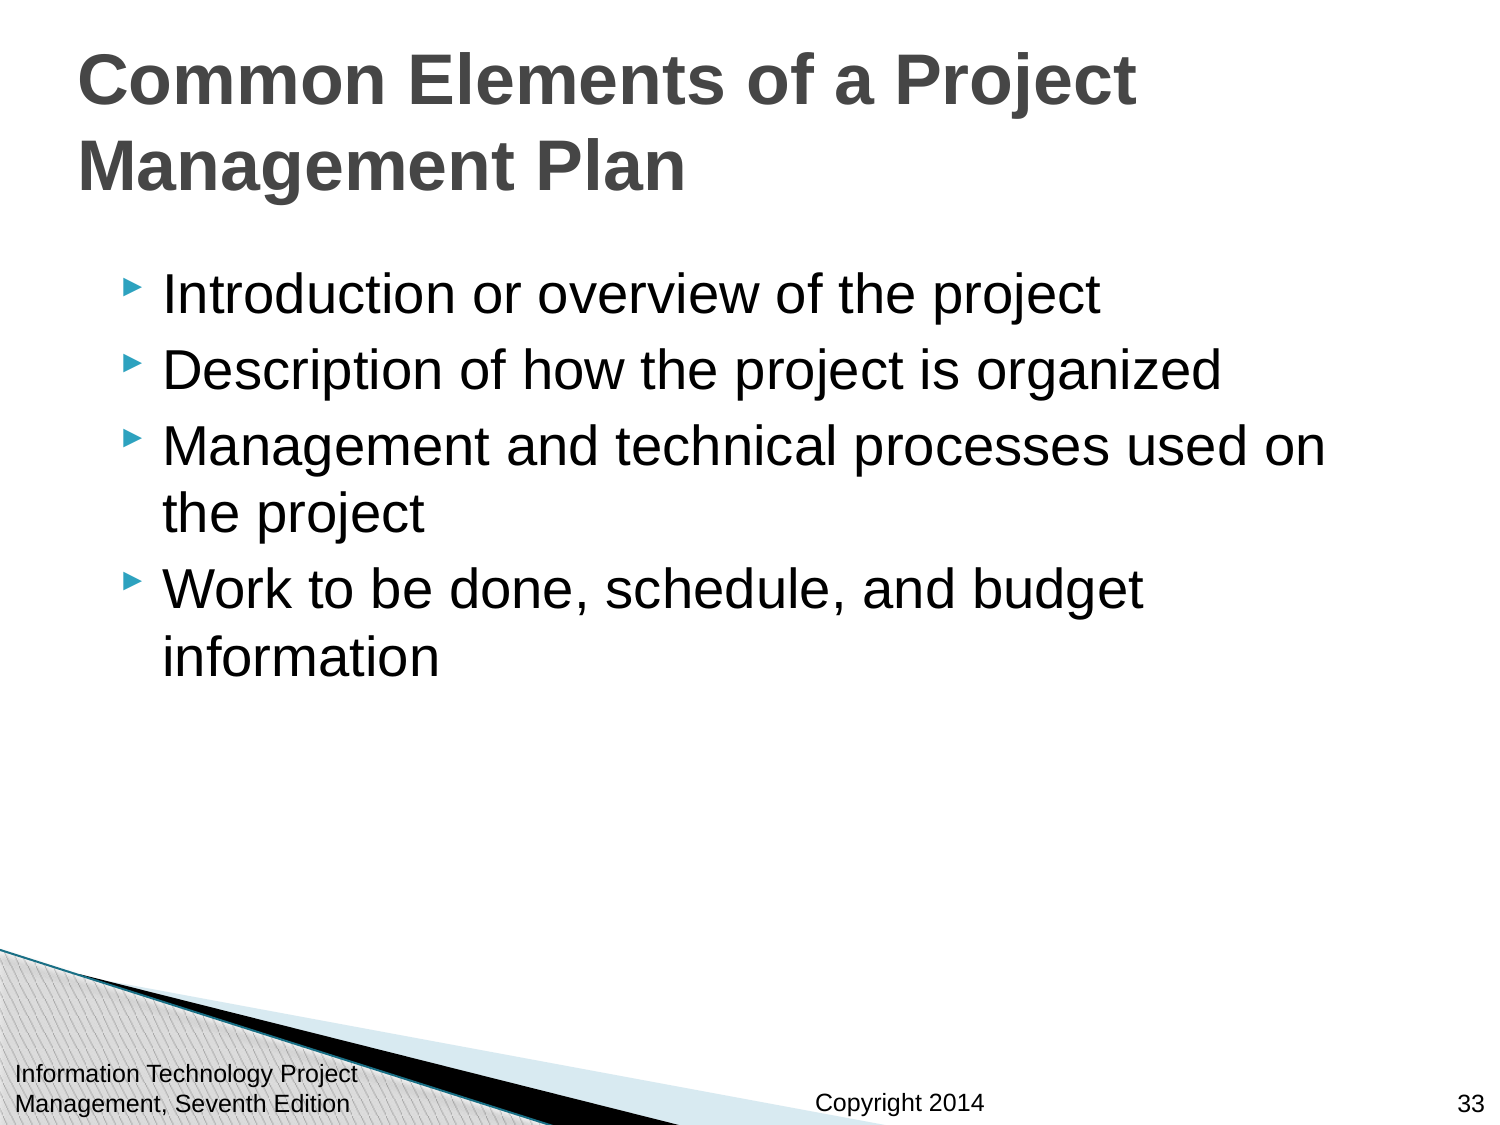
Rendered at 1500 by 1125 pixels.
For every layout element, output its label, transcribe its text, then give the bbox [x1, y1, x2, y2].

slide_number 33 [1412, 1065, 1500, 1125]
title Common Elements of a Project Management Plan [62, 24, 1500, 213]
footer Information Technology Project Management, Seventh Edition [0, 1065, 386, 1125]
list Introduction or overview of the project Description of how the project is organized Management and technical processes used on the project Work to be done, schedule, and budget information [87, 249, 1431, 1036]
